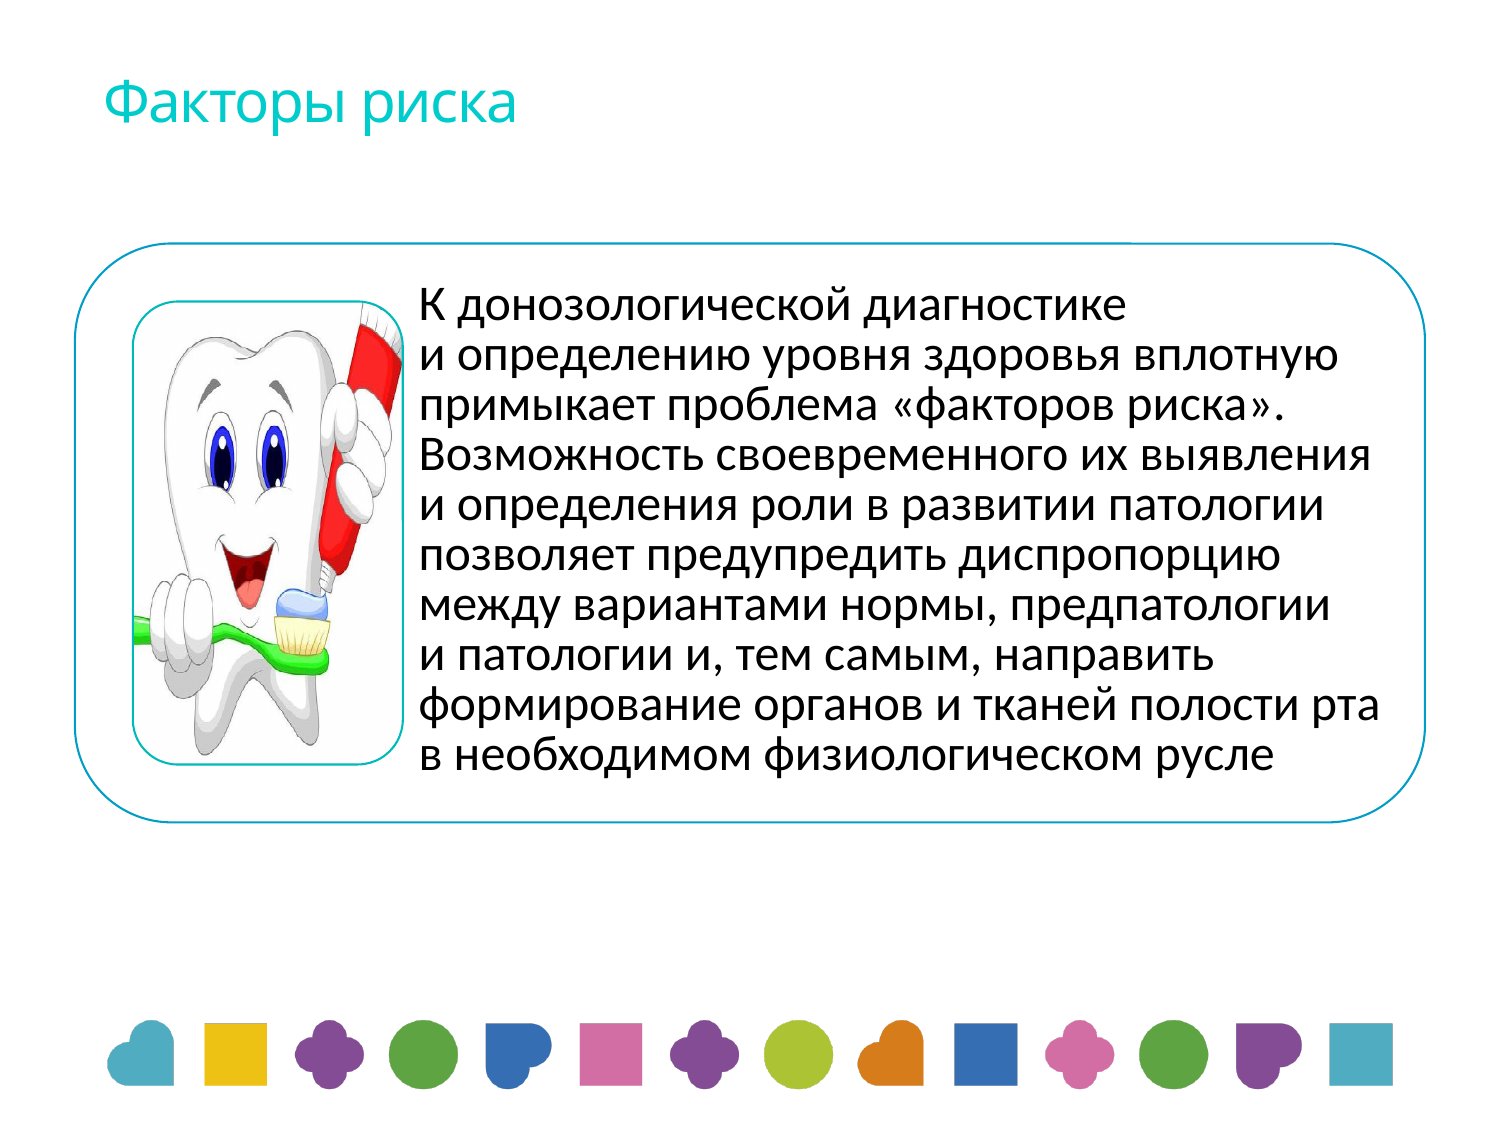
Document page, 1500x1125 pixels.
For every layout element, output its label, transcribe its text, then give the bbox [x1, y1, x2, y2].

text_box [74, 243, 1425, 823]
title Факторы риска [103, 59, 1397, 215]
picture [99, 1011, 1400, 1112]
